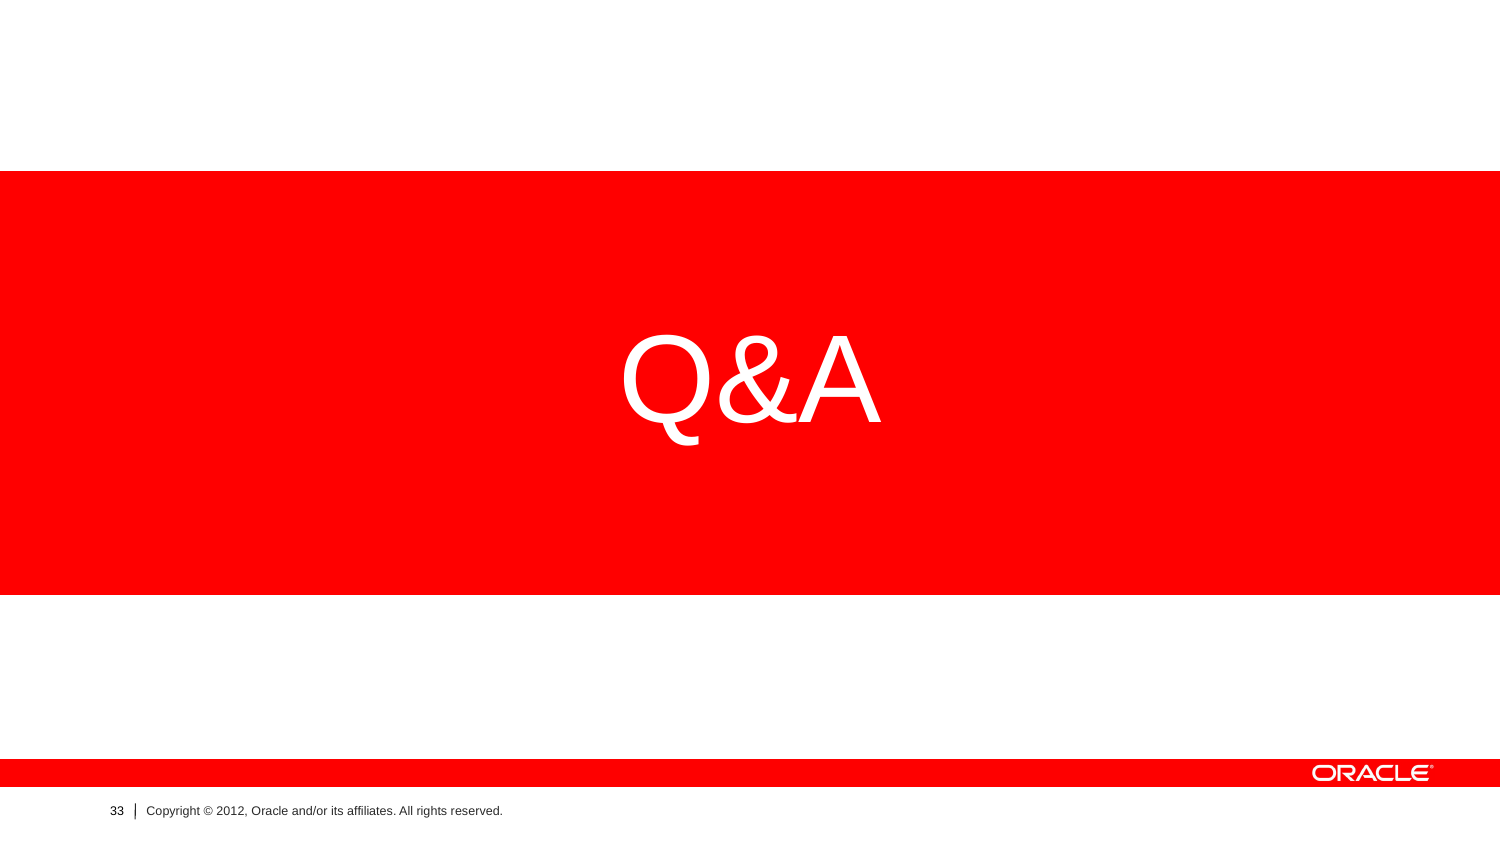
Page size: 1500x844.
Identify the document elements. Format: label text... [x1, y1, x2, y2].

picture [0, 0, 1500, 171]
text_box Q&A [0, 314, 1500, 435]
picture [0, 759, 1500, 787]
